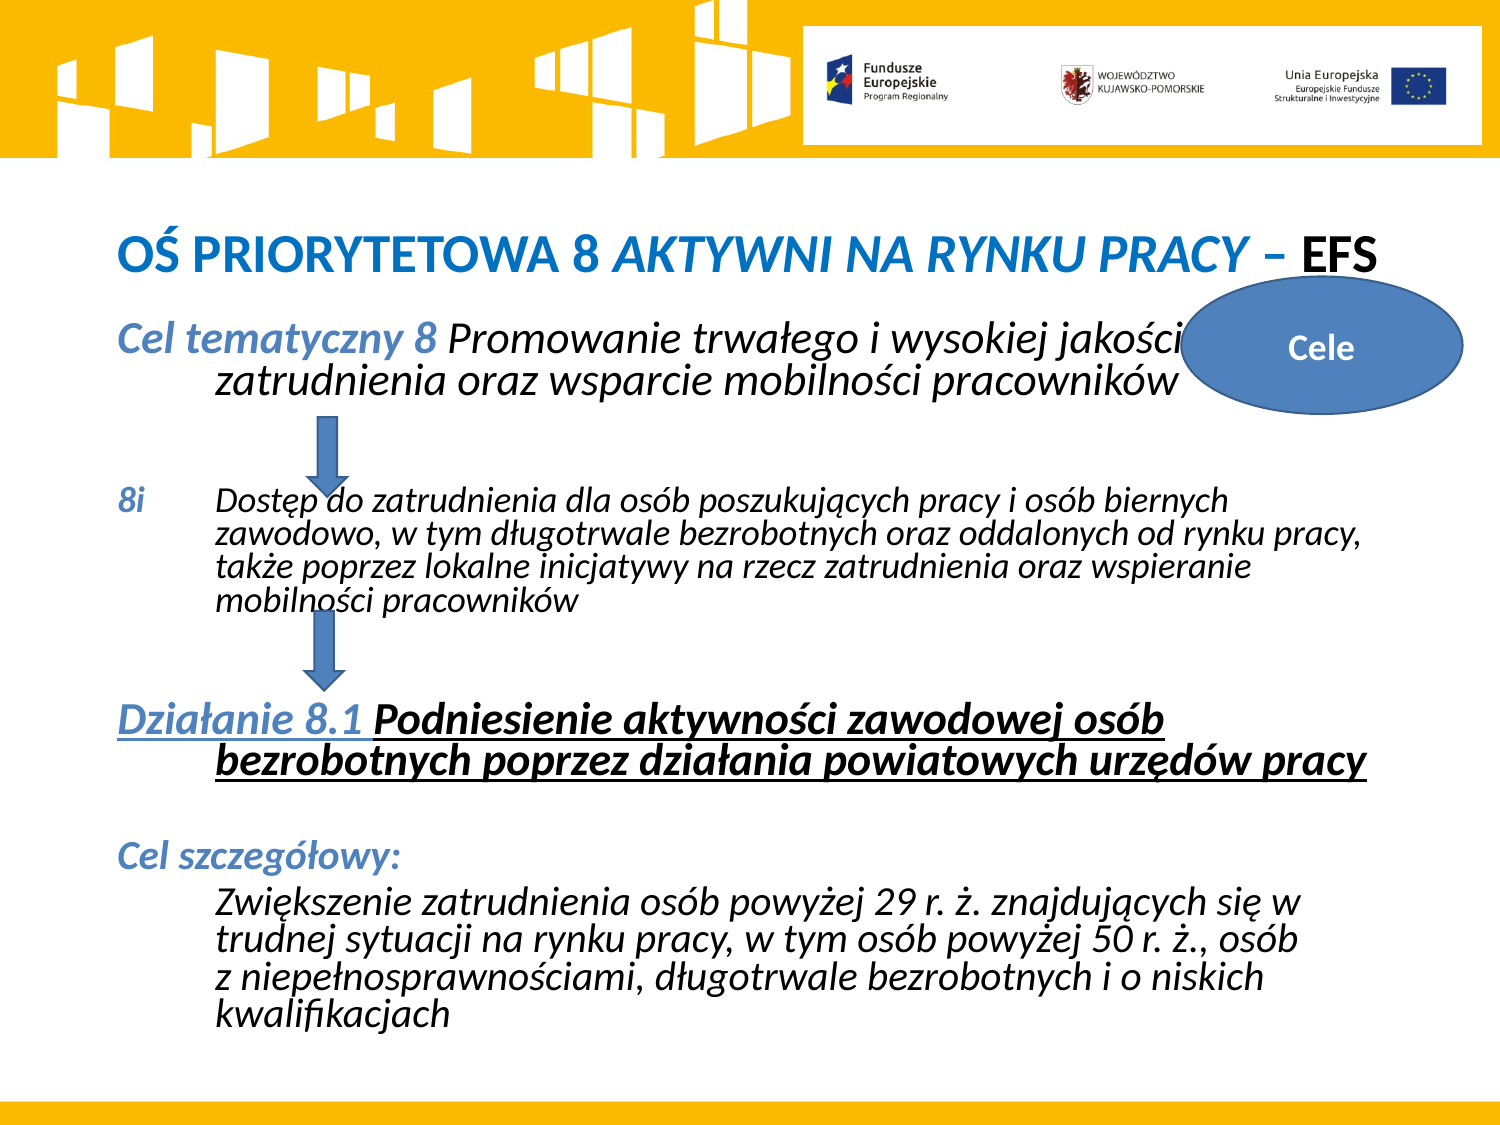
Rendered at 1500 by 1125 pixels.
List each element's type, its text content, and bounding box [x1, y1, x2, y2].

list OŚ PRIORYTETOWA 8 AKTYWNI NA RYNKU PRACY – EFS Cel tematyczny 8 Promowanie trwałego i wysokiej jakości zatrudnienia oraz wsparcie mobilności pracowników 8i Dostęp do zatrudnienia dla osób poszukujących pracy i osób biernych zawodowo, w tym długotrwale bezrobotnych oraz oddalonych od rynku pracy, także poprzez lokalne inicjatywy na rzecz zatrudnienia oraz wspieranie mobilności pracowników Działanie 8.1 Podniesienie aktywności zawodowej osób bezrobotnych poprzez działania powiatowych urzędów pracy Cel szczegółowy: Zwiększenie zatrudnienia osób powyżej 29 r. ż. znajdujących się w trudnej sytuacji na rynku pracy, w tym osób powyżej 50 r. ż., osób z niepełnosprawnościami, długotrwale bezrobotnych i o niskich kwalifikacjach [102, 225, 1407, 1056]
picture [0, 0, 1500, 1125]
text_box [305, 416, 350, 499]
text_box Cele [1180, 275, 1464, 416]
text_box [302, 609, 347, 693]
